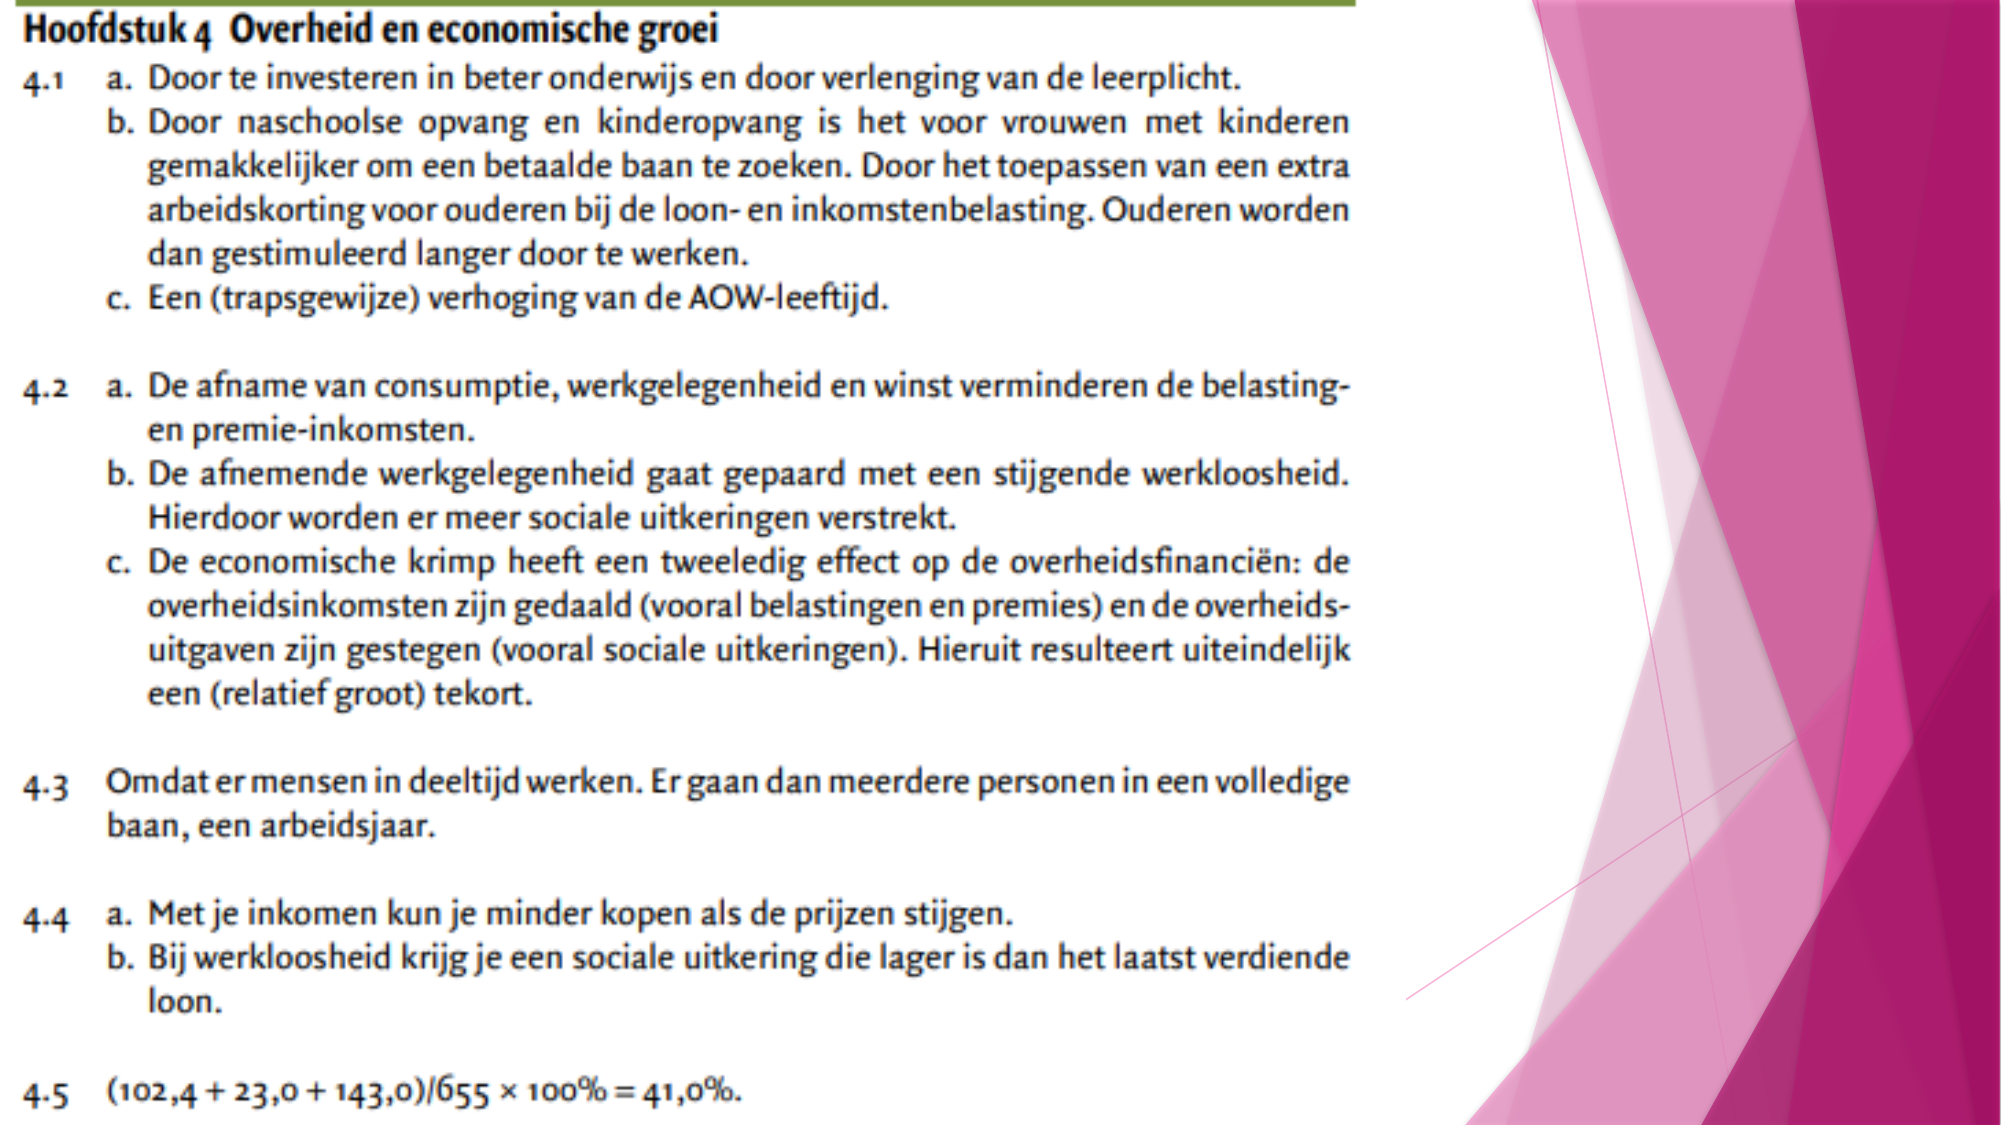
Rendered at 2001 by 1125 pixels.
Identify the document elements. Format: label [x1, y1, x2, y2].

picture [0, 0, 1406, 1125]
